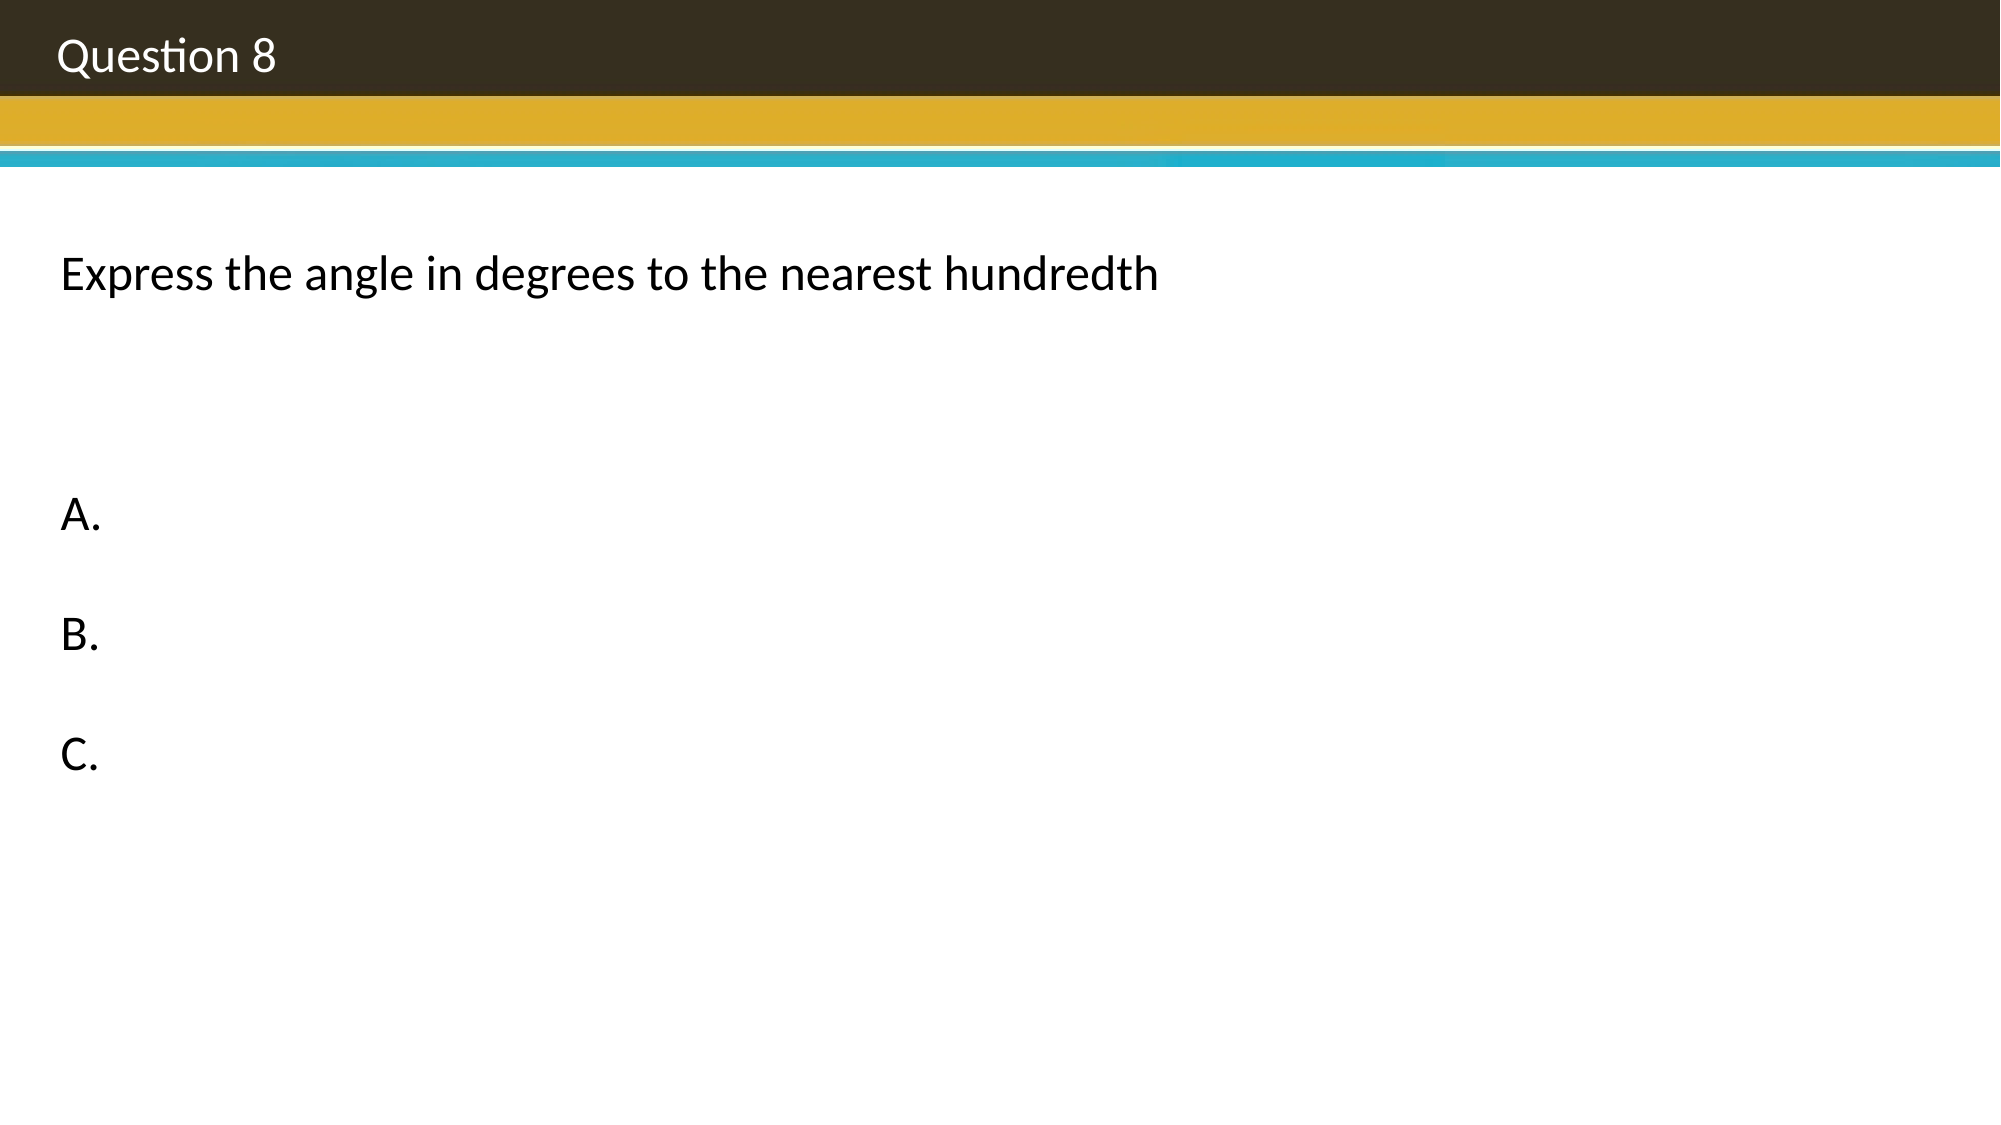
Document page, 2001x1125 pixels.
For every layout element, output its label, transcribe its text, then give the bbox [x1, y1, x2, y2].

picture [0, 0, 2000, 167]
text_box Question 8 [41, 14, 293, 90]
